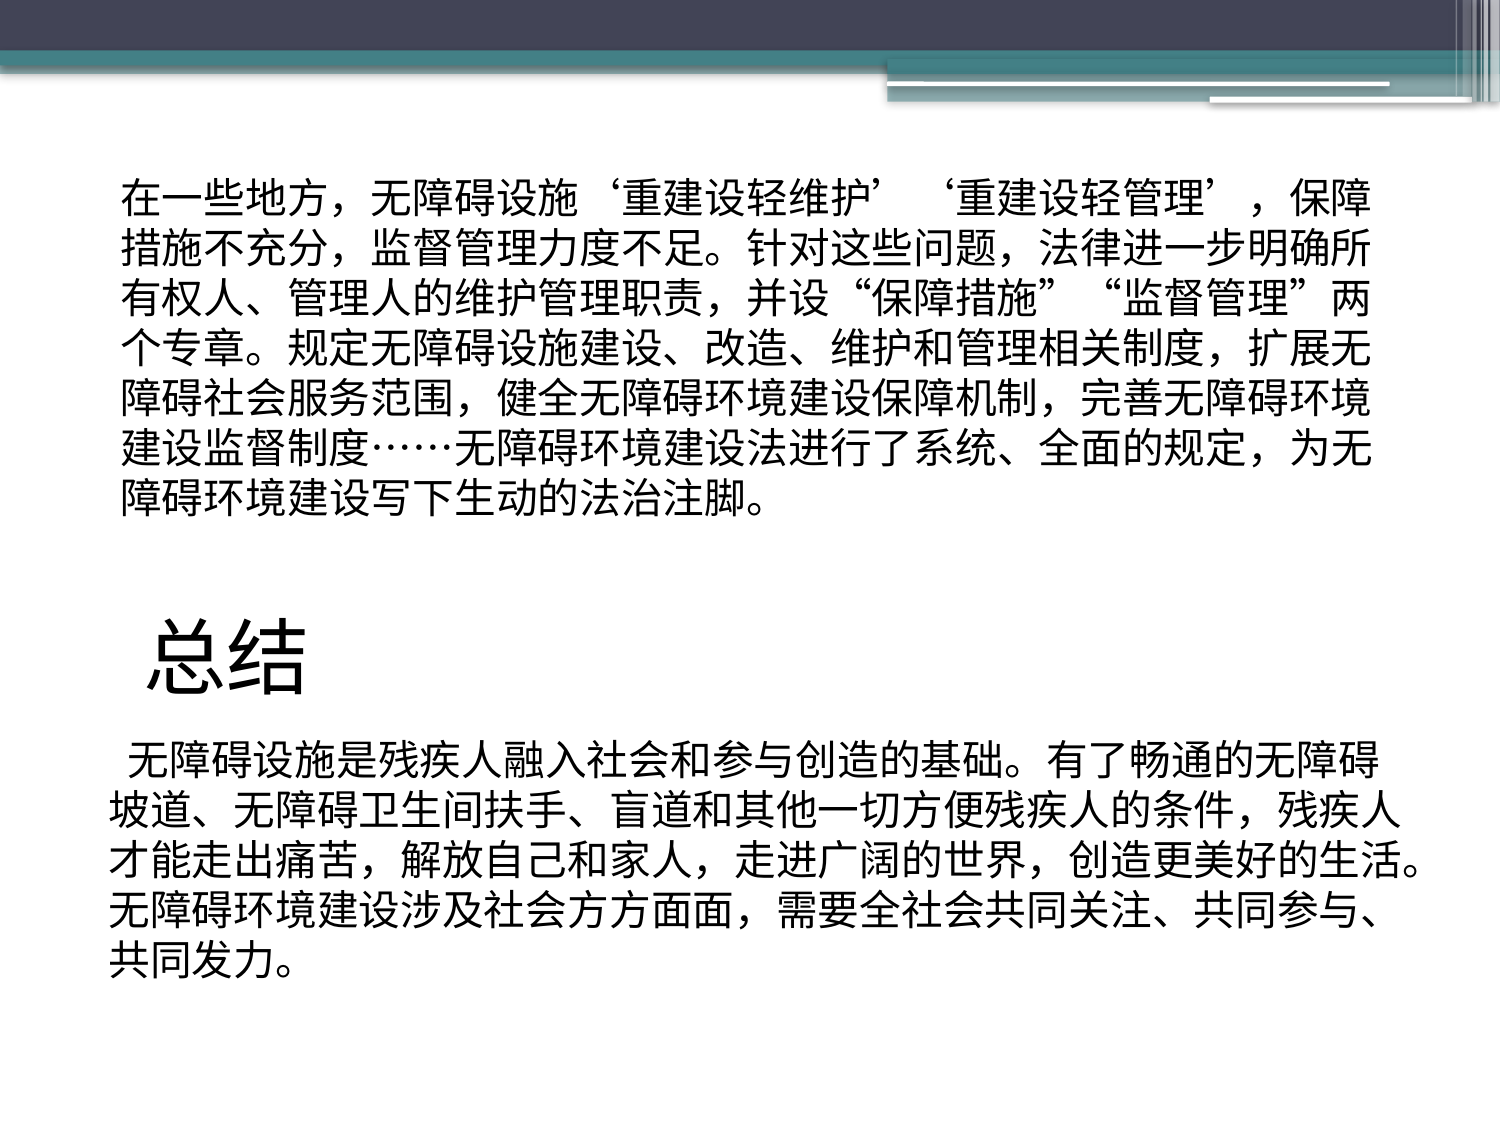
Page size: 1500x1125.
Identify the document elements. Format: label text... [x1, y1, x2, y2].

text_box 在一些地方，无障碍设施‘重建设轻维护’‘重建设轻管理’，保障措施不充分，监督管理力度不足。针对这些问题，法律进一步明确所有权人、管理人的维护管理职责，并设“保障措施”“监督管理”两个专章。规定无障碍设施建设、改造、维护和管理相关制度，扩展无障碍社会服务范围，健全无障碍环境建设保障机制，完善无障碍环境建设监督制度……无障碍环境建设法进行了系统、全面的规定，为无障碍环境建设写下生动的法治注脚。 [105, 164, 1407, 529]
text_box 总结 [128, 597, 832, 713]
text_box 无障碍设施是残疾人融入社会和参与创造的基础。有了畅通的无障碍坡道、无障碍卫生间扶手、盲道和其他一切方便残疾人的条件，残疾人才能走出痛苦，解放自己和家人，走进广阔的世界，创造更美好的生活。无障碍环境建设涉及社会方方面面，需要全社会共同关注、共同参与、共同发力。 [93, 726, 1418, 992]
